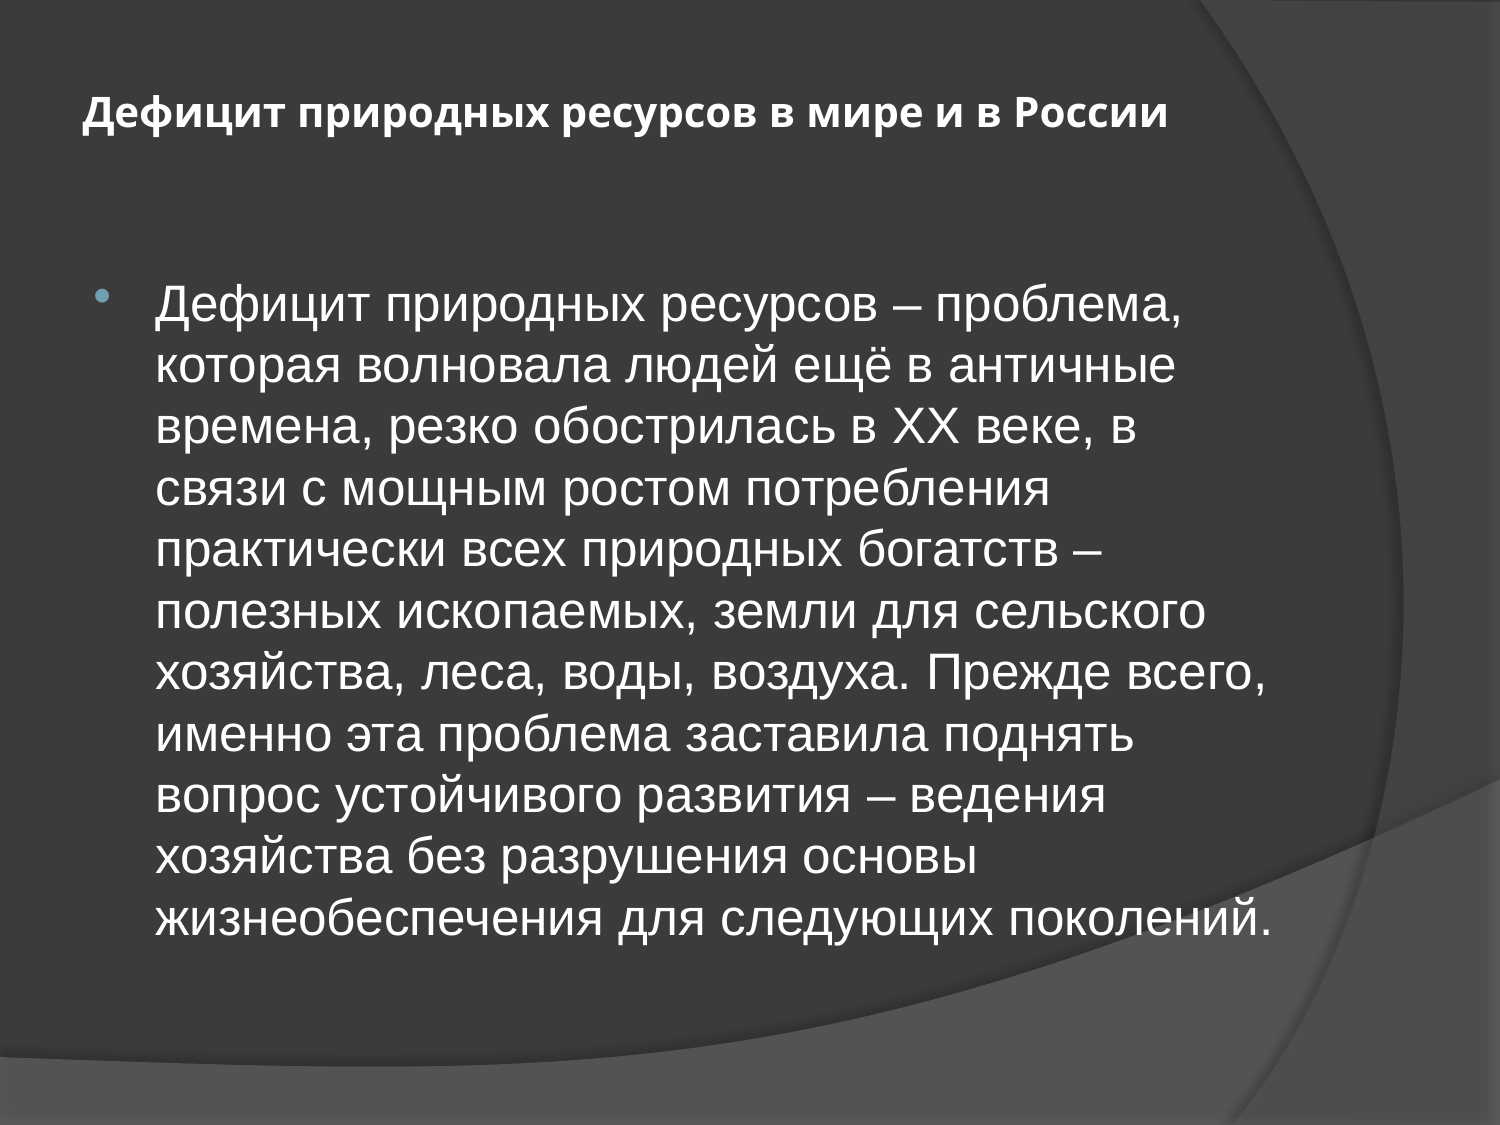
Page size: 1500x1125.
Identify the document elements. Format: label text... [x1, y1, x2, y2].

list Дефицит природных ресурсов – проблема, которая волновала людей ещё в античные времена, резко обострилась в XX веке, в связи с мощным ростом потребления практически всех природных богатств – полезных ископаемых, земли для сельского хозяйства, леса, воды, воздуха. Прежде всего, именно эта проблема заставила поднять вопрос устойчивого развития – ведения хозяйства без разрушения основы жизнеобеспечения для следующих поколений. [75, 262, 1300, 1005]
title Дефицит природных ресурсов в мире и в России [75, 78, 1300, 209]
